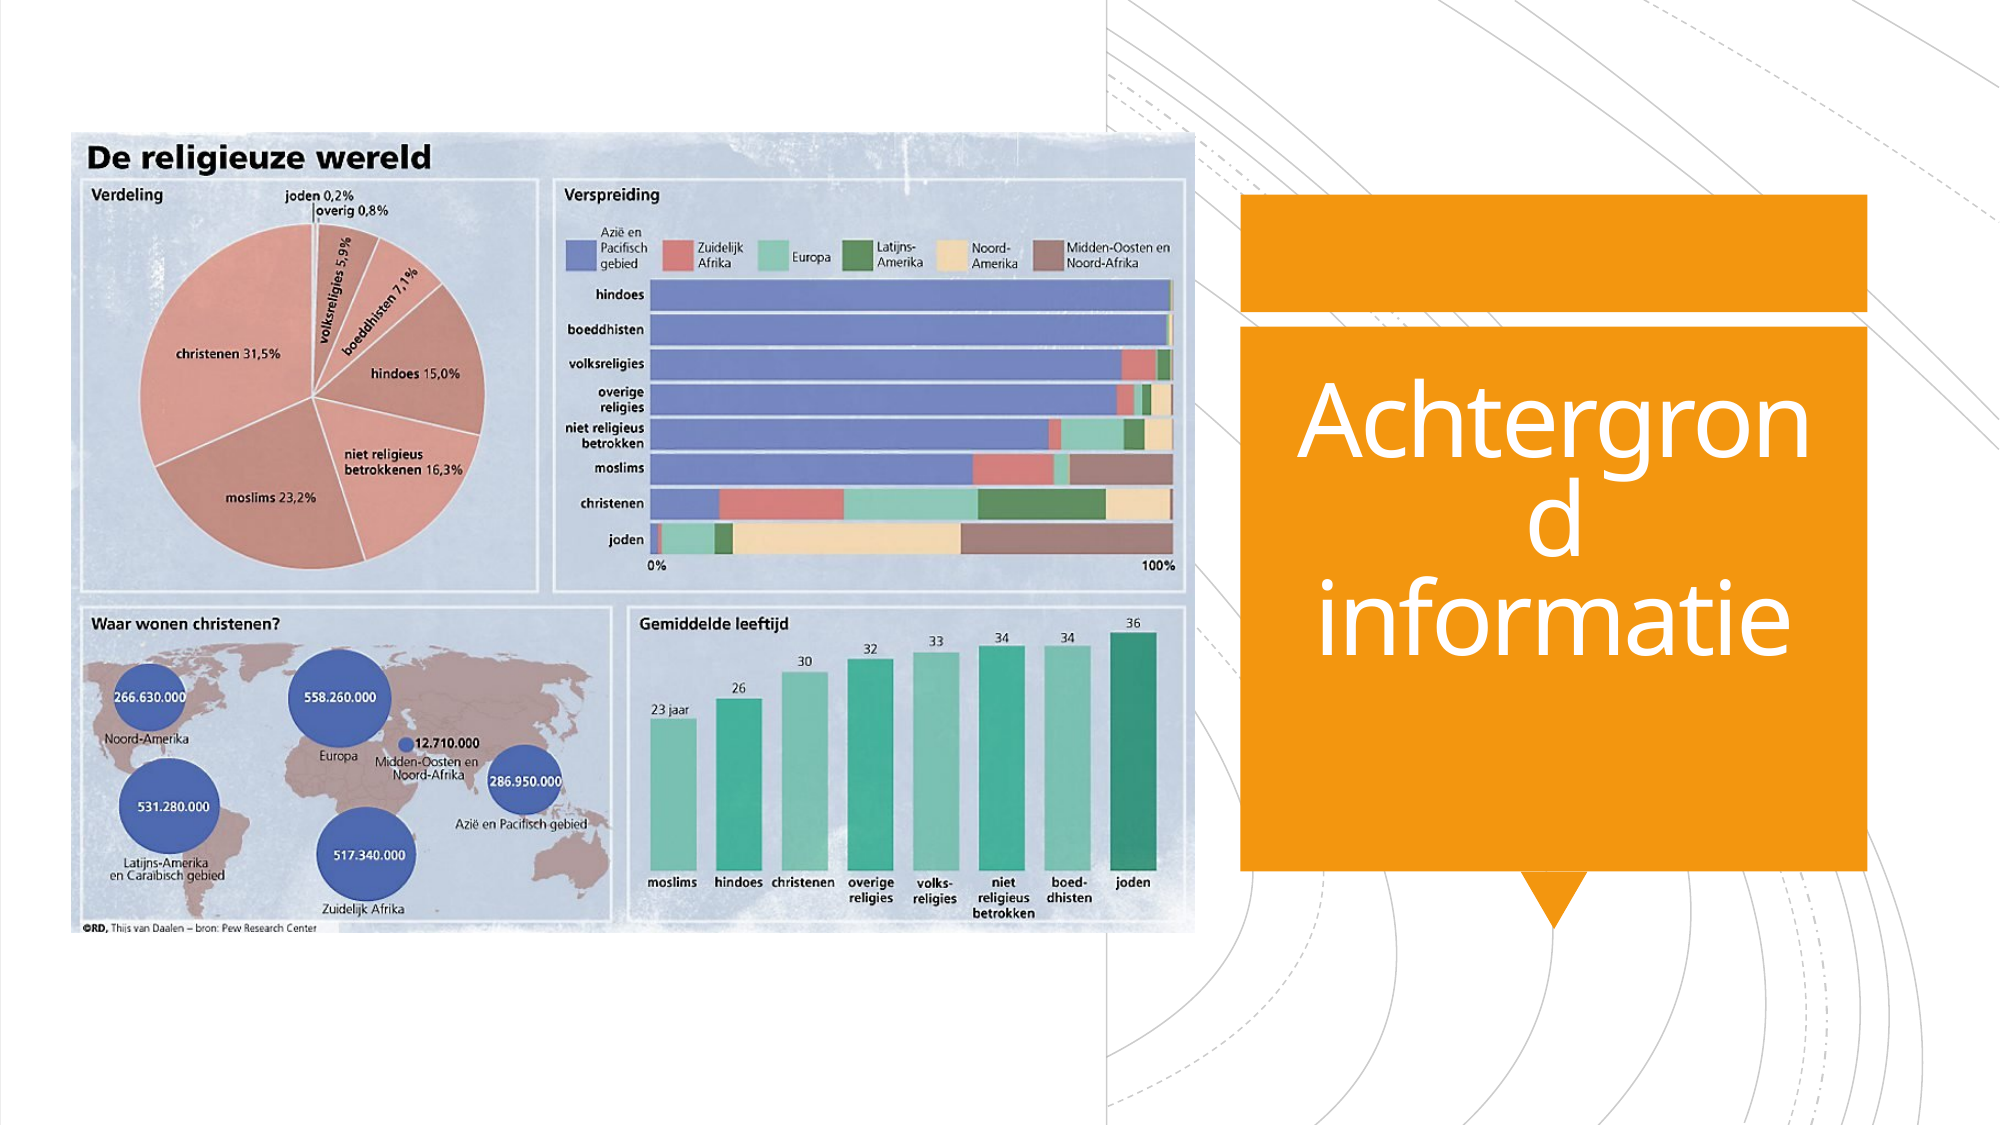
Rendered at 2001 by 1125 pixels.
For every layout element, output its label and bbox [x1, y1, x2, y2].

text_box [1240, 194, 1868, 930]
list [71, 132, 1195, 933]
text_box [0, 0, 2000, 1125]
